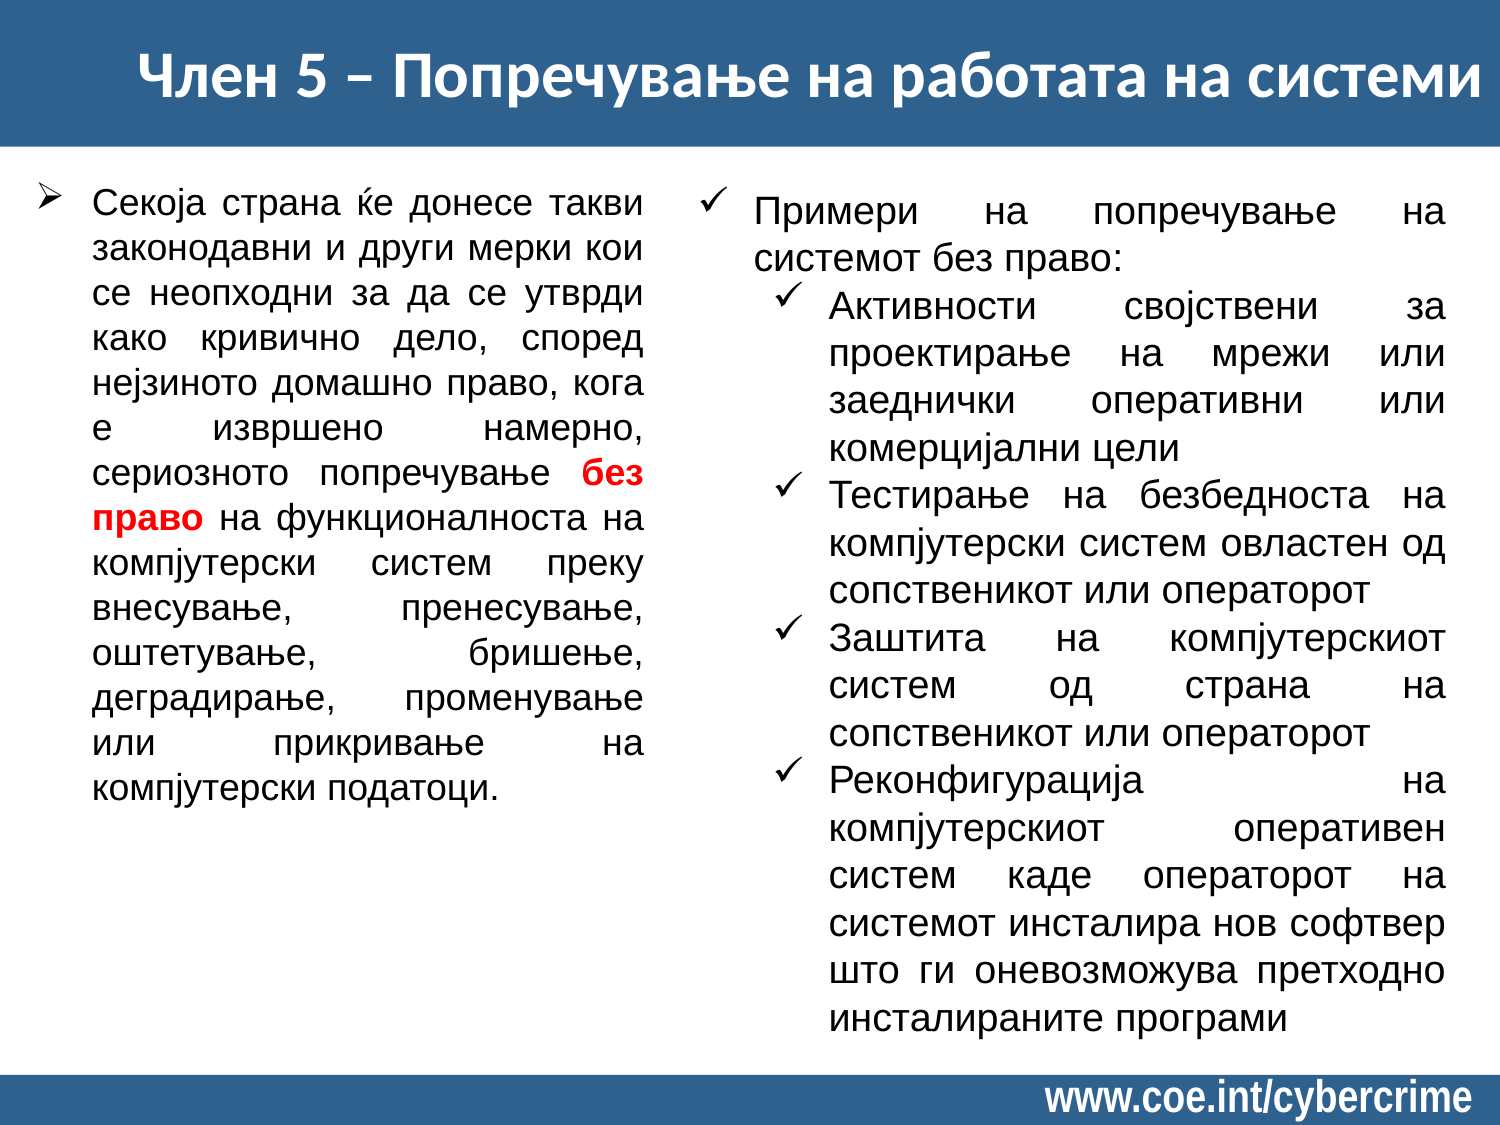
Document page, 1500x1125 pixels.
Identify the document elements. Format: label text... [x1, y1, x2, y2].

text_box [0, 1073, 1030, 1125]
text_box Примери на попречување на системот без право: Активности својствени за проектирање на мрежи или заеднички оперативни или комерцијални цели Тестирање на безбедноста на компјутерски систем овластен од сопственикот или операторот Заштита на компјутерскиот систем од страна на сопственикот или операторот Реконфигурација на компјутерскиот оперативен систем каде операторот на системот инсталира нов софтвер што ги оневозможува претходно инсталираните програми [682, 177, 1462, 1047]
text_box Секоја страна ќе донесе такви законодавни и други мерки кои се неопходни за да се утврди како кривично дело, според нејзиното домашно право, кога е извршено намерно, сериозното попречување без право на функционалноста на компјутерски систем преку внесување, пренесување, оштетување, бришење, деградирање, променување или прикривање на компјутерски податоци. [20, 170, 659, 816]
text_box www.coe.int/cybercrime [1030, 1059, 1500, 1125]
picture [0, 0, 175, 132]
text_box Член 5 – Попречување на работата на системи [0, 0, 1500, 149]
